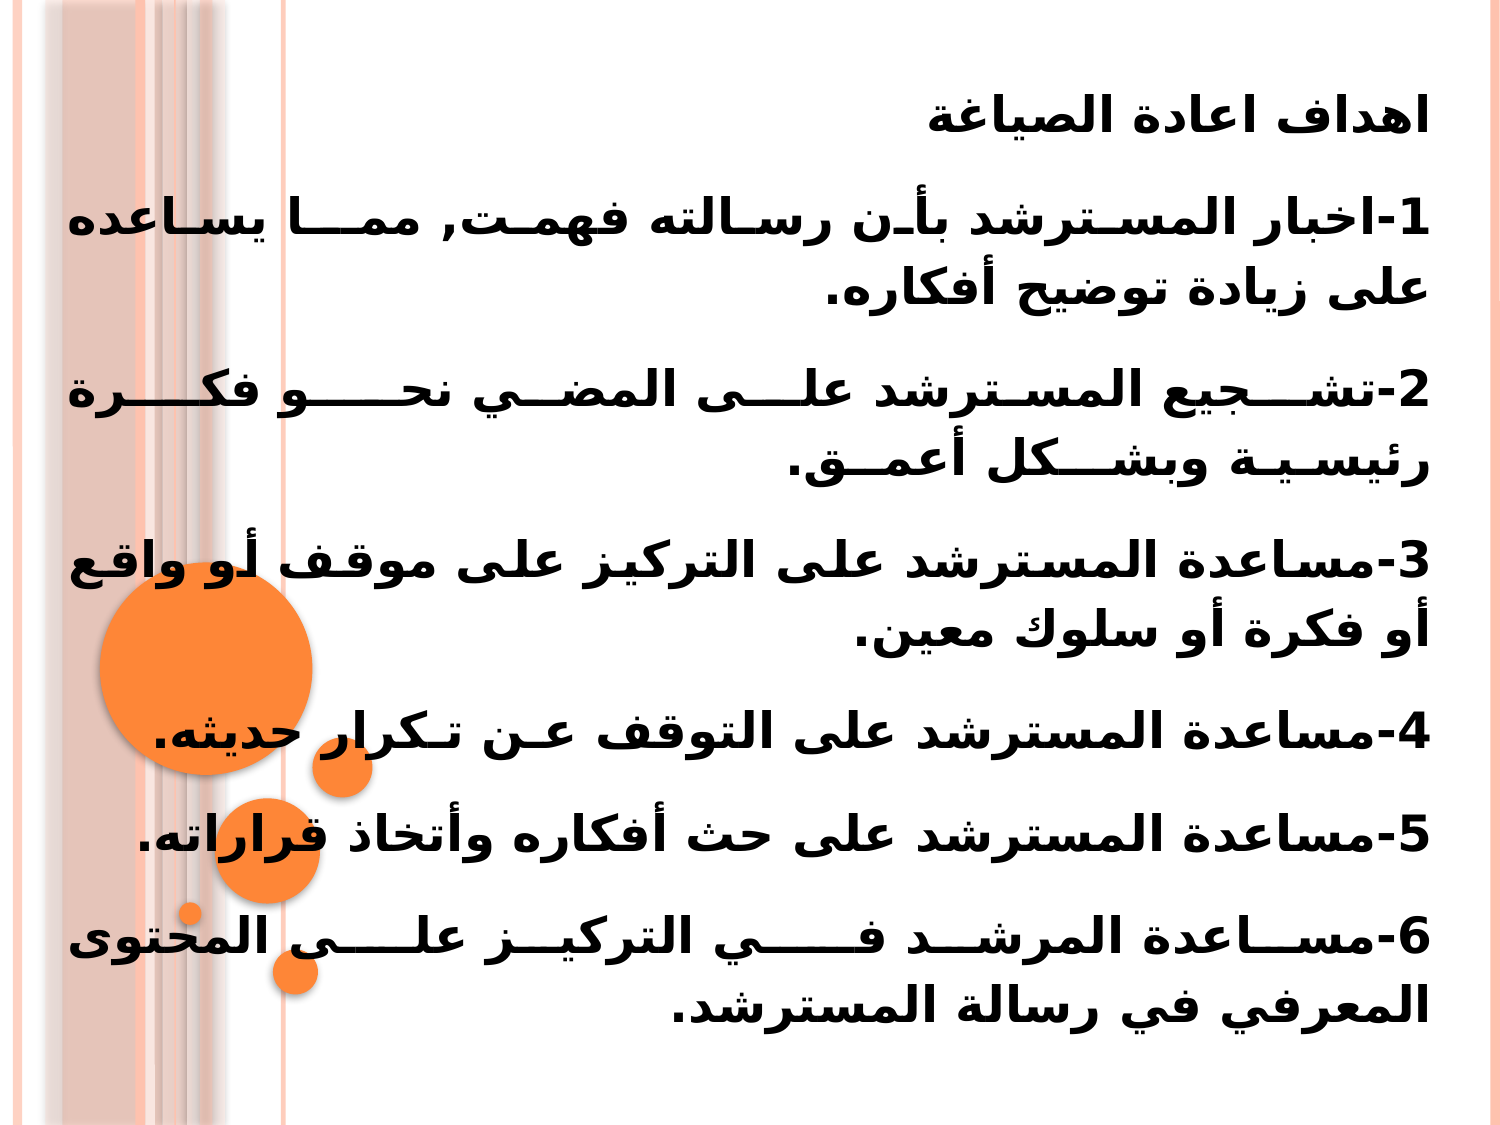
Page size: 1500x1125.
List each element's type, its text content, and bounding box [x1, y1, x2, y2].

subtitle اهداف اعادة الصياغة 1- اخبار المسترشد بأن رسالته فهمت, ممــا يساعده على زيادة توضيح أفكاره. 2- تشــجيع المسترشد علــى المضـي نحــــو فكـــرة رئيسـيـة وبشـــكل أعمــق. 3- مساعدة المسترشد على التركيز على موقف أو واقع أو فكرة أو سلوك معين. 4- مساعدة المسترشد على التوقف عـن تـكرار حديثه. 5- مساعدة المسترشد على حث أفكاره وأتخاذ قراراته. 6- مساعدة المرشد فـــي التركيز علــى المحتوى المعرفي في رسالة المسترشد. [53, 66, 1447, 1071]
